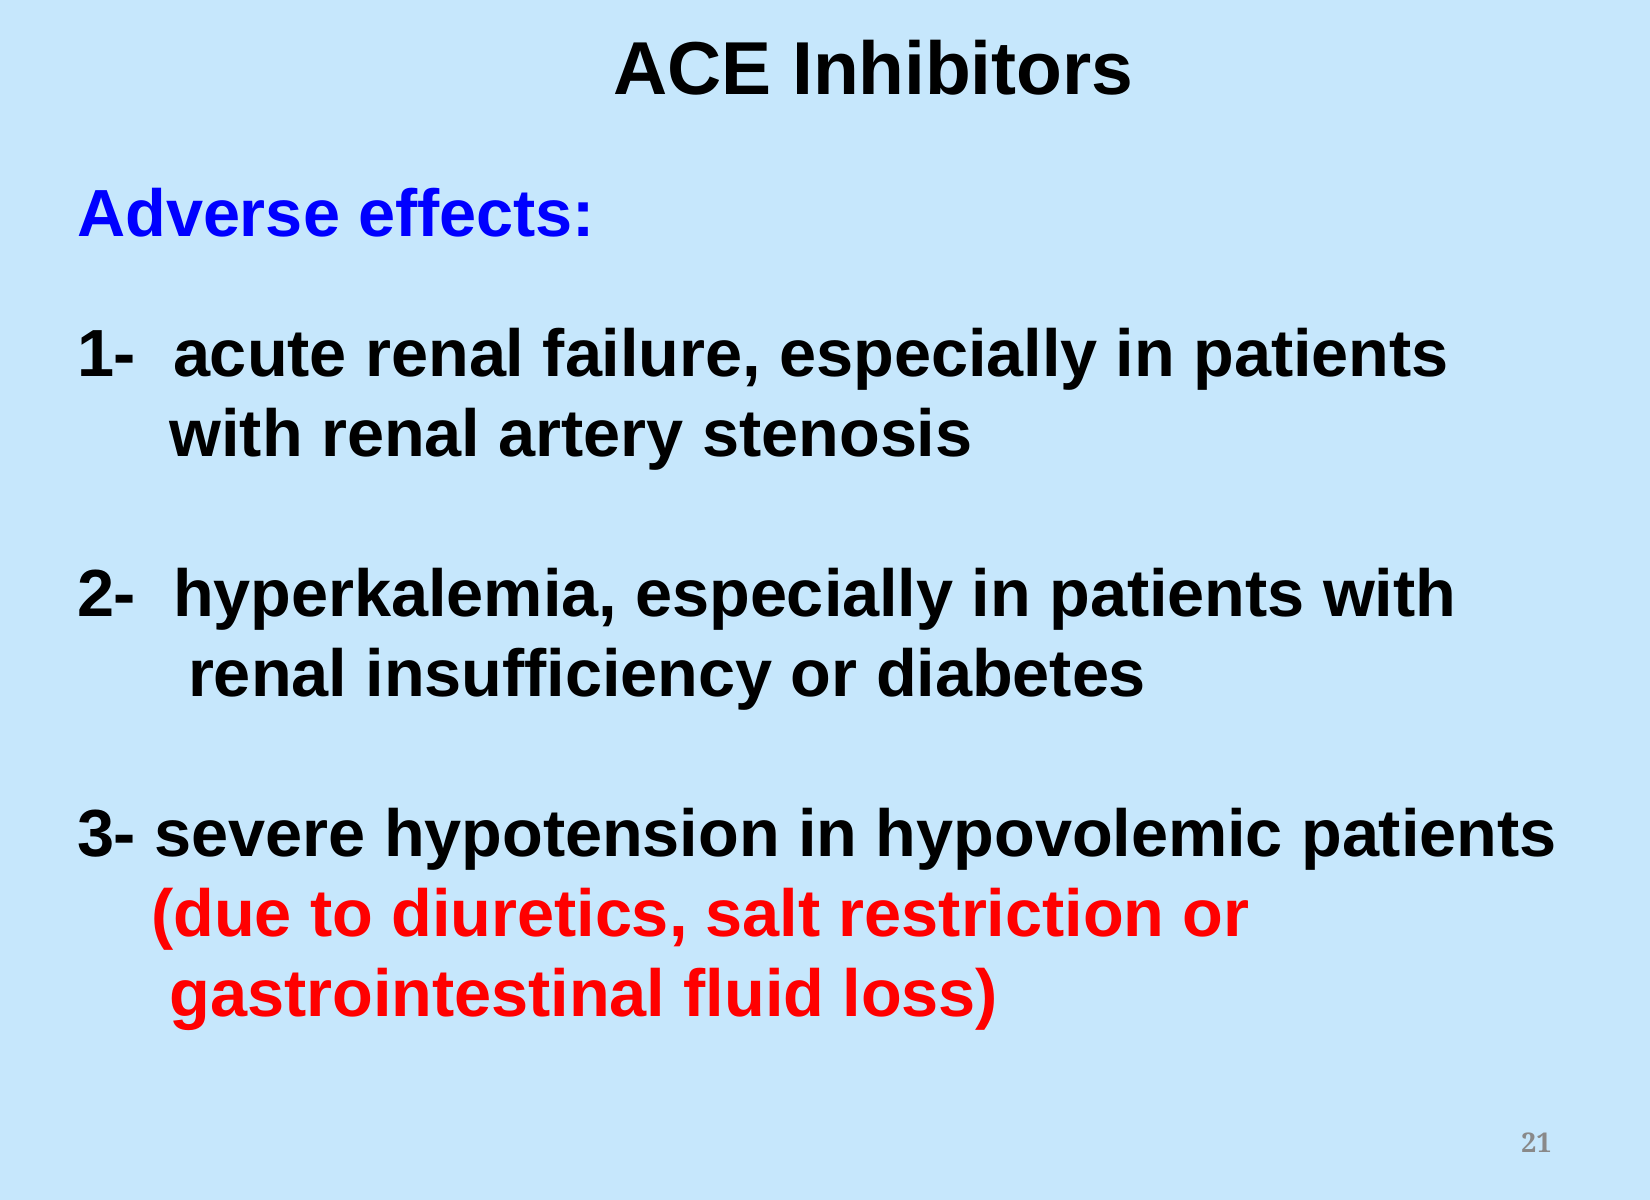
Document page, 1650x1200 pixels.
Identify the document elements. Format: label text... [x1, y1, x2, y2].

text_box ACE Inhibitors Adverse effects: 1- acute renal failure, especially in patients with renal artery stenosis 2- hyperkalemia, especially in patients with renal insufficiency or diabetes 3- severe hypotension in hypovolemic patients (due to diuretics, salt restriction or gastrointestinal fluid loss) [62, 12, 1650, 1200]
